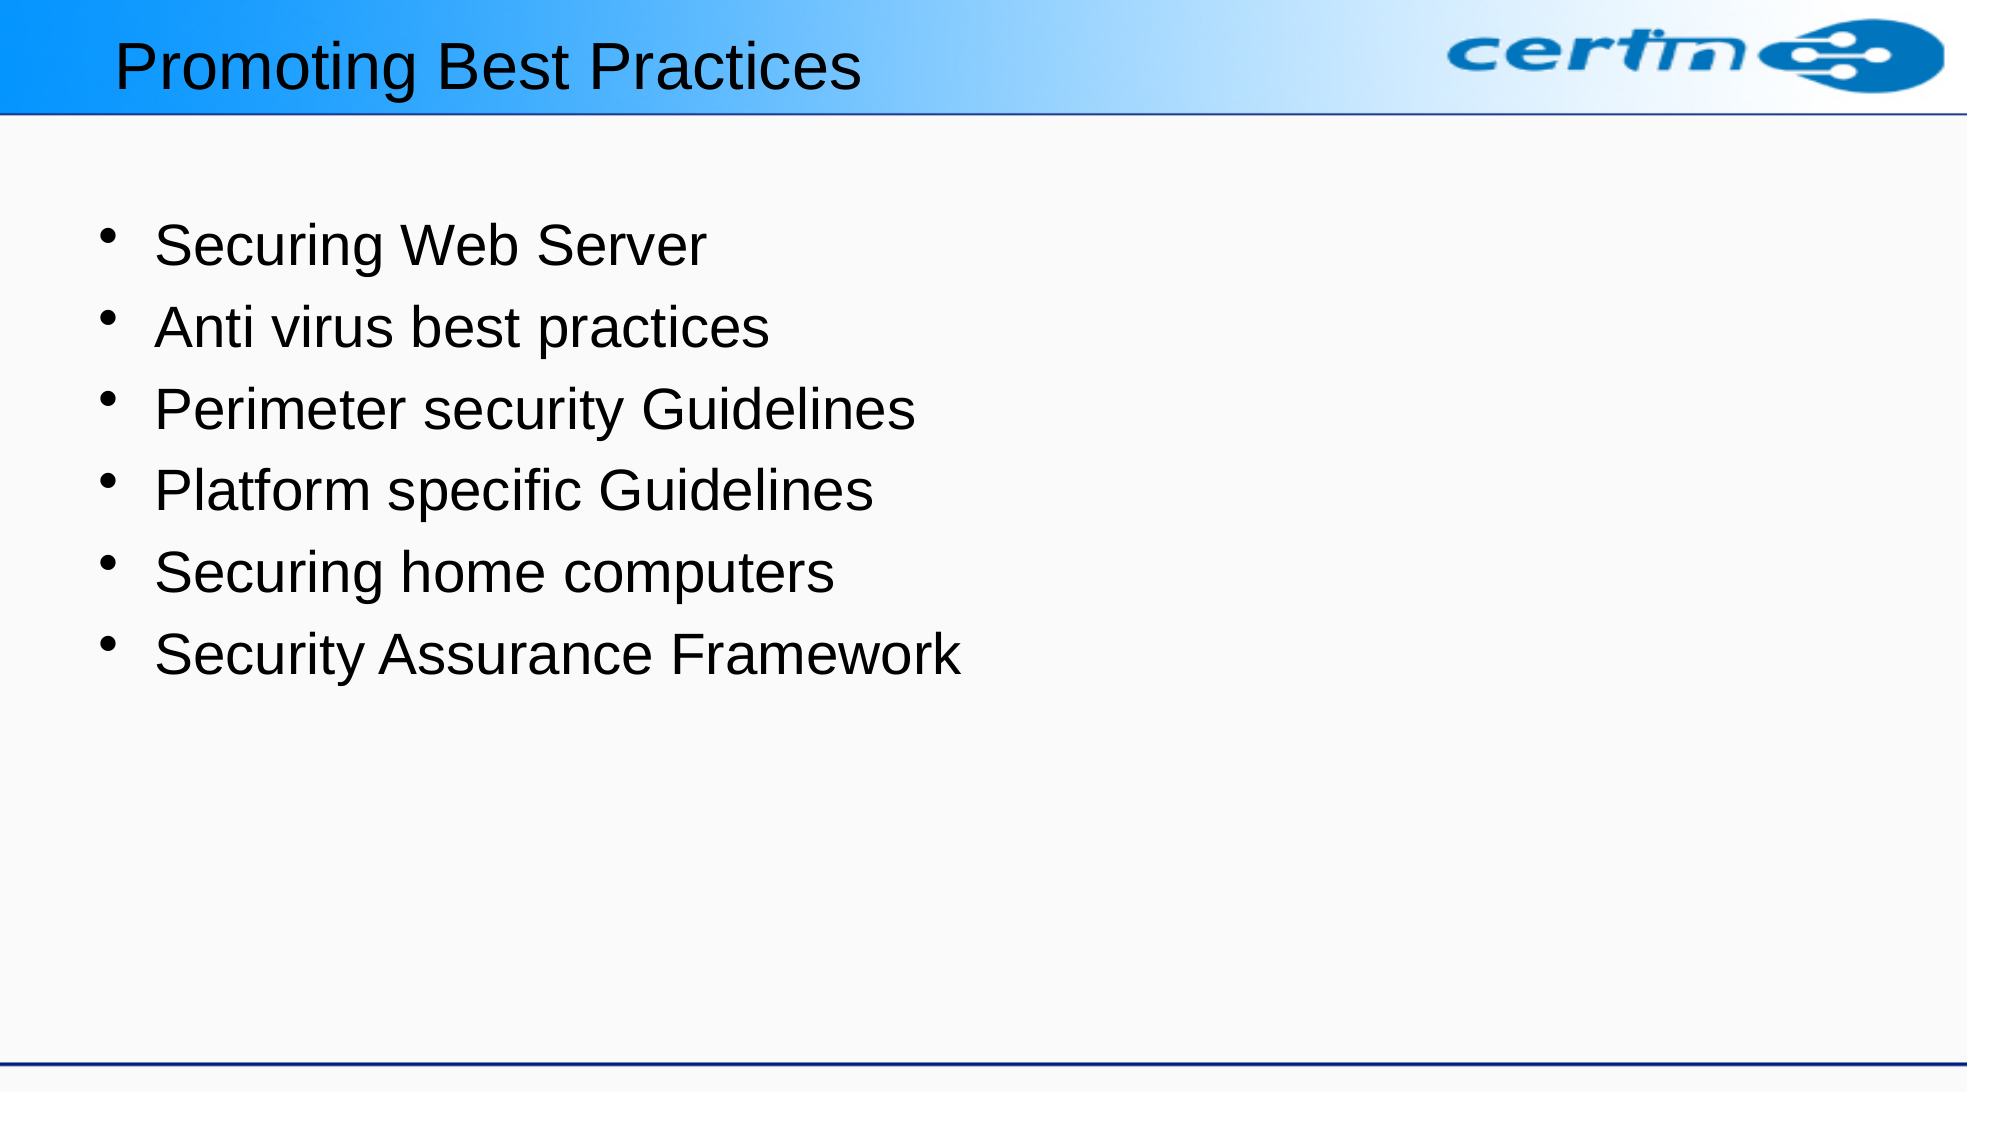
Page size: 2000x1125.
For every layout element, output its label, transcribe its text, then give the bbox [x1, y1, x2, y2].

list Securing Web Server Anti virus best practices Perimeter security Guidelines Platform specific Guidelines Securing home computers Security Assurance Framework [83, 199, 1884, 1026]
picture [0, 0, 1967, 1092]
title Promoting Best Practices [99, 0, 1900, 126]
